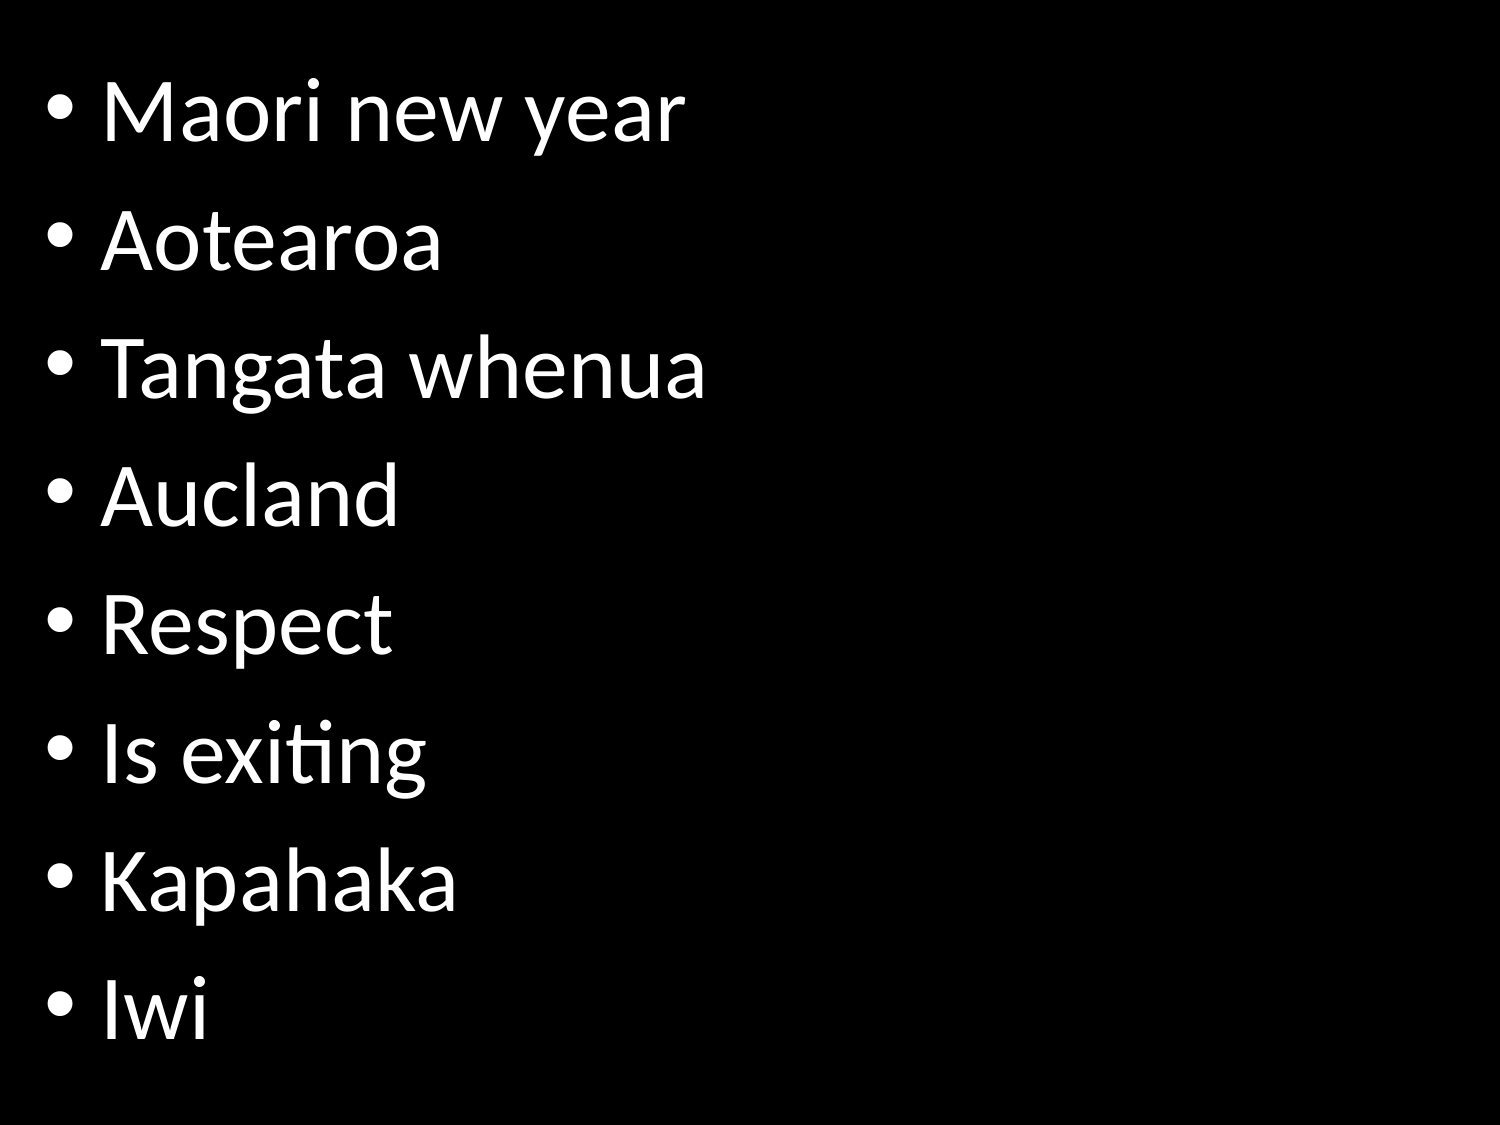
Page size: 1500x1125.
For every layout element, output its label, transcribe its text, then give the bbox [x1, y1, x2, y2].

list Maori new year Aotearoa Tangata whenua Aucland Respect Is exiting Kapahaka Iwi [29, 42, 1459, 1071]
